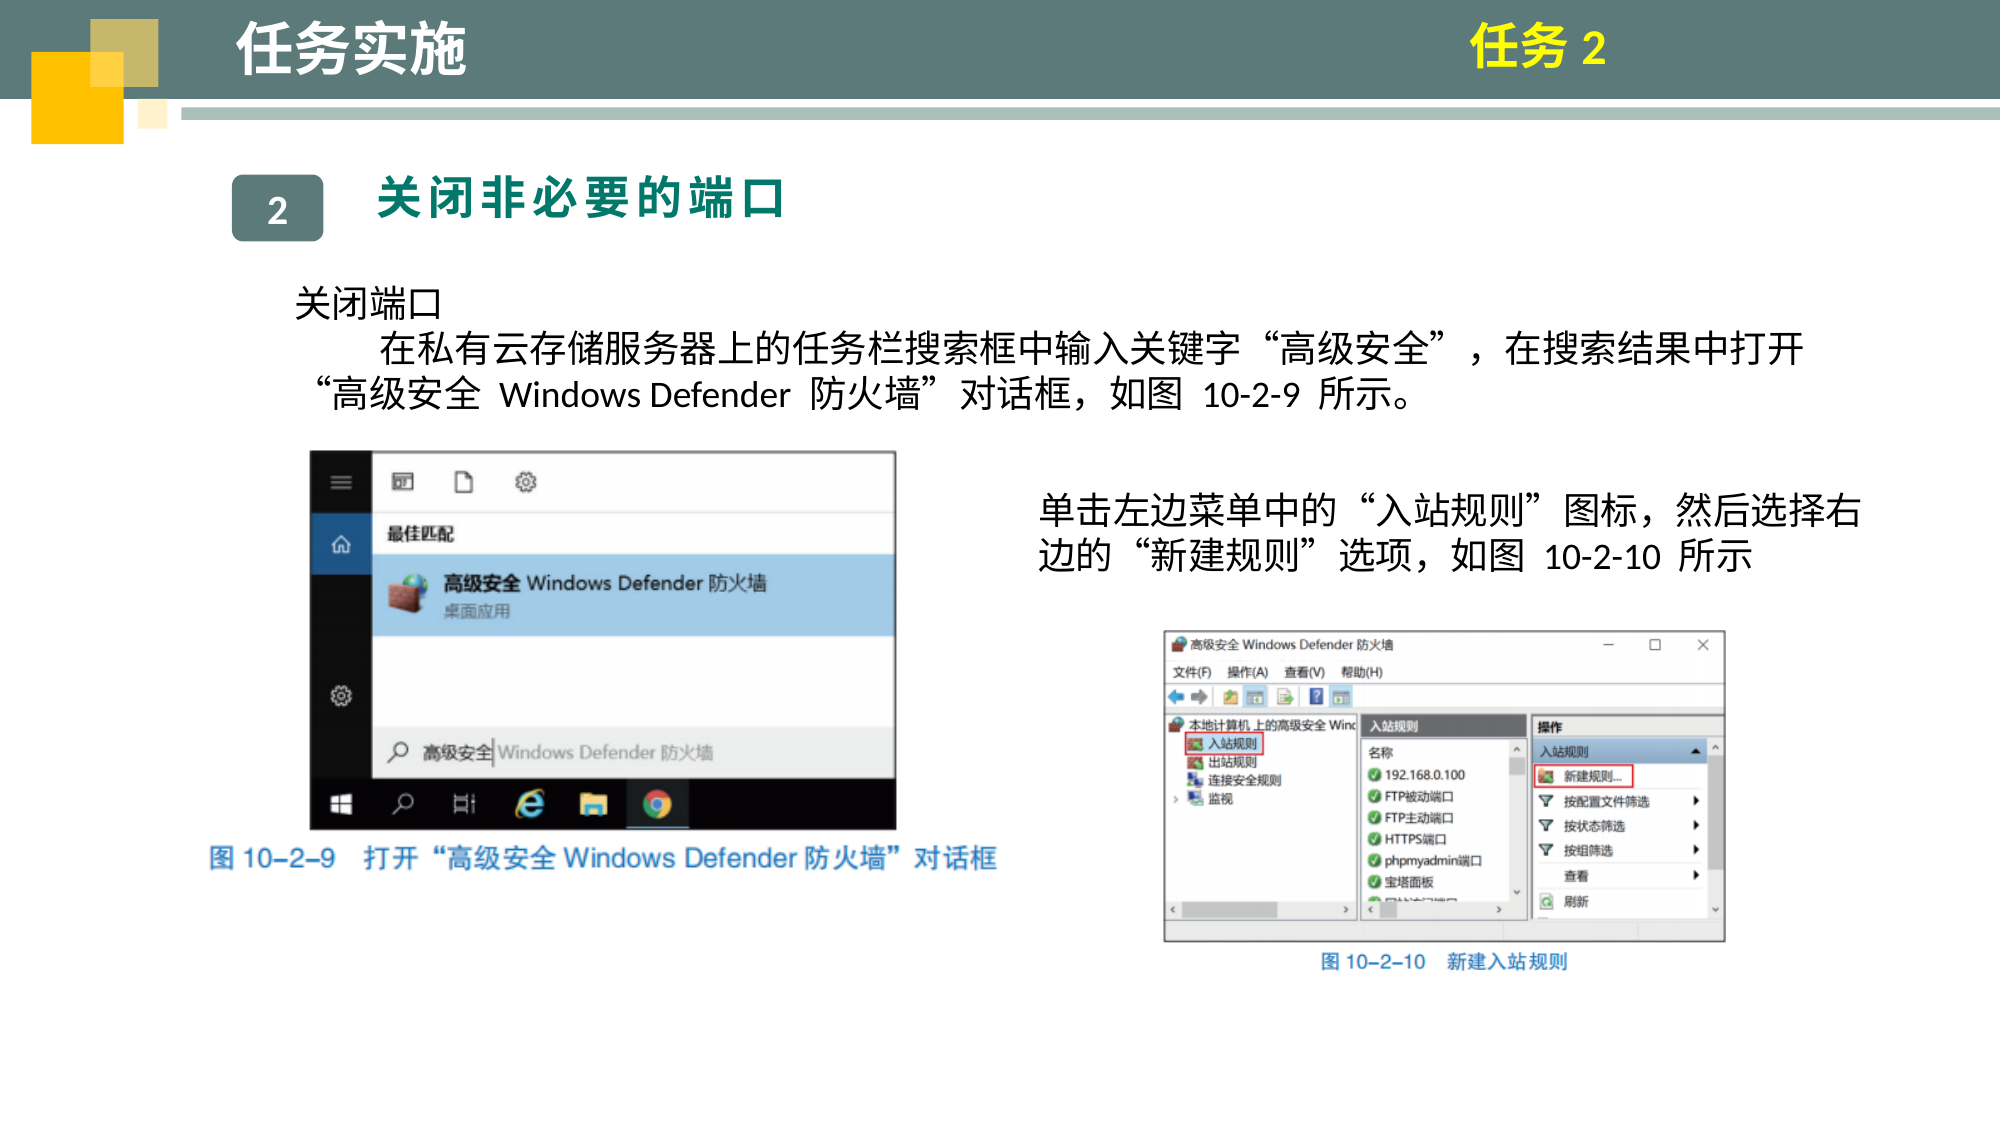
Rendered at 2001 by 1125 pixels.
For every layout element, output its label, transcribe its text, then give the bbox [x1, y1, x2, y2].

picture [1106, 614, 1771, 980]
picture [123, 444, 1060, 895]
text_box 关闭端口 在私有云存储服务器上的任务栏搜索框中输入关键字“高级安全”，在搜索结果中打开“高级安全 Windows Defender 防火墙”对话框，如图 10-2-9 所示。 [279, 272, 1825, 423]
text_box 单击左边菜单中的“入站规则”图标，然后选择右边的“新建规则”选项，如图 10-2-10 所示 [1060, 479, 1886, 585]
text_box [231, 160, 829, 242]
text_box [0, 0, 2000, 145]
